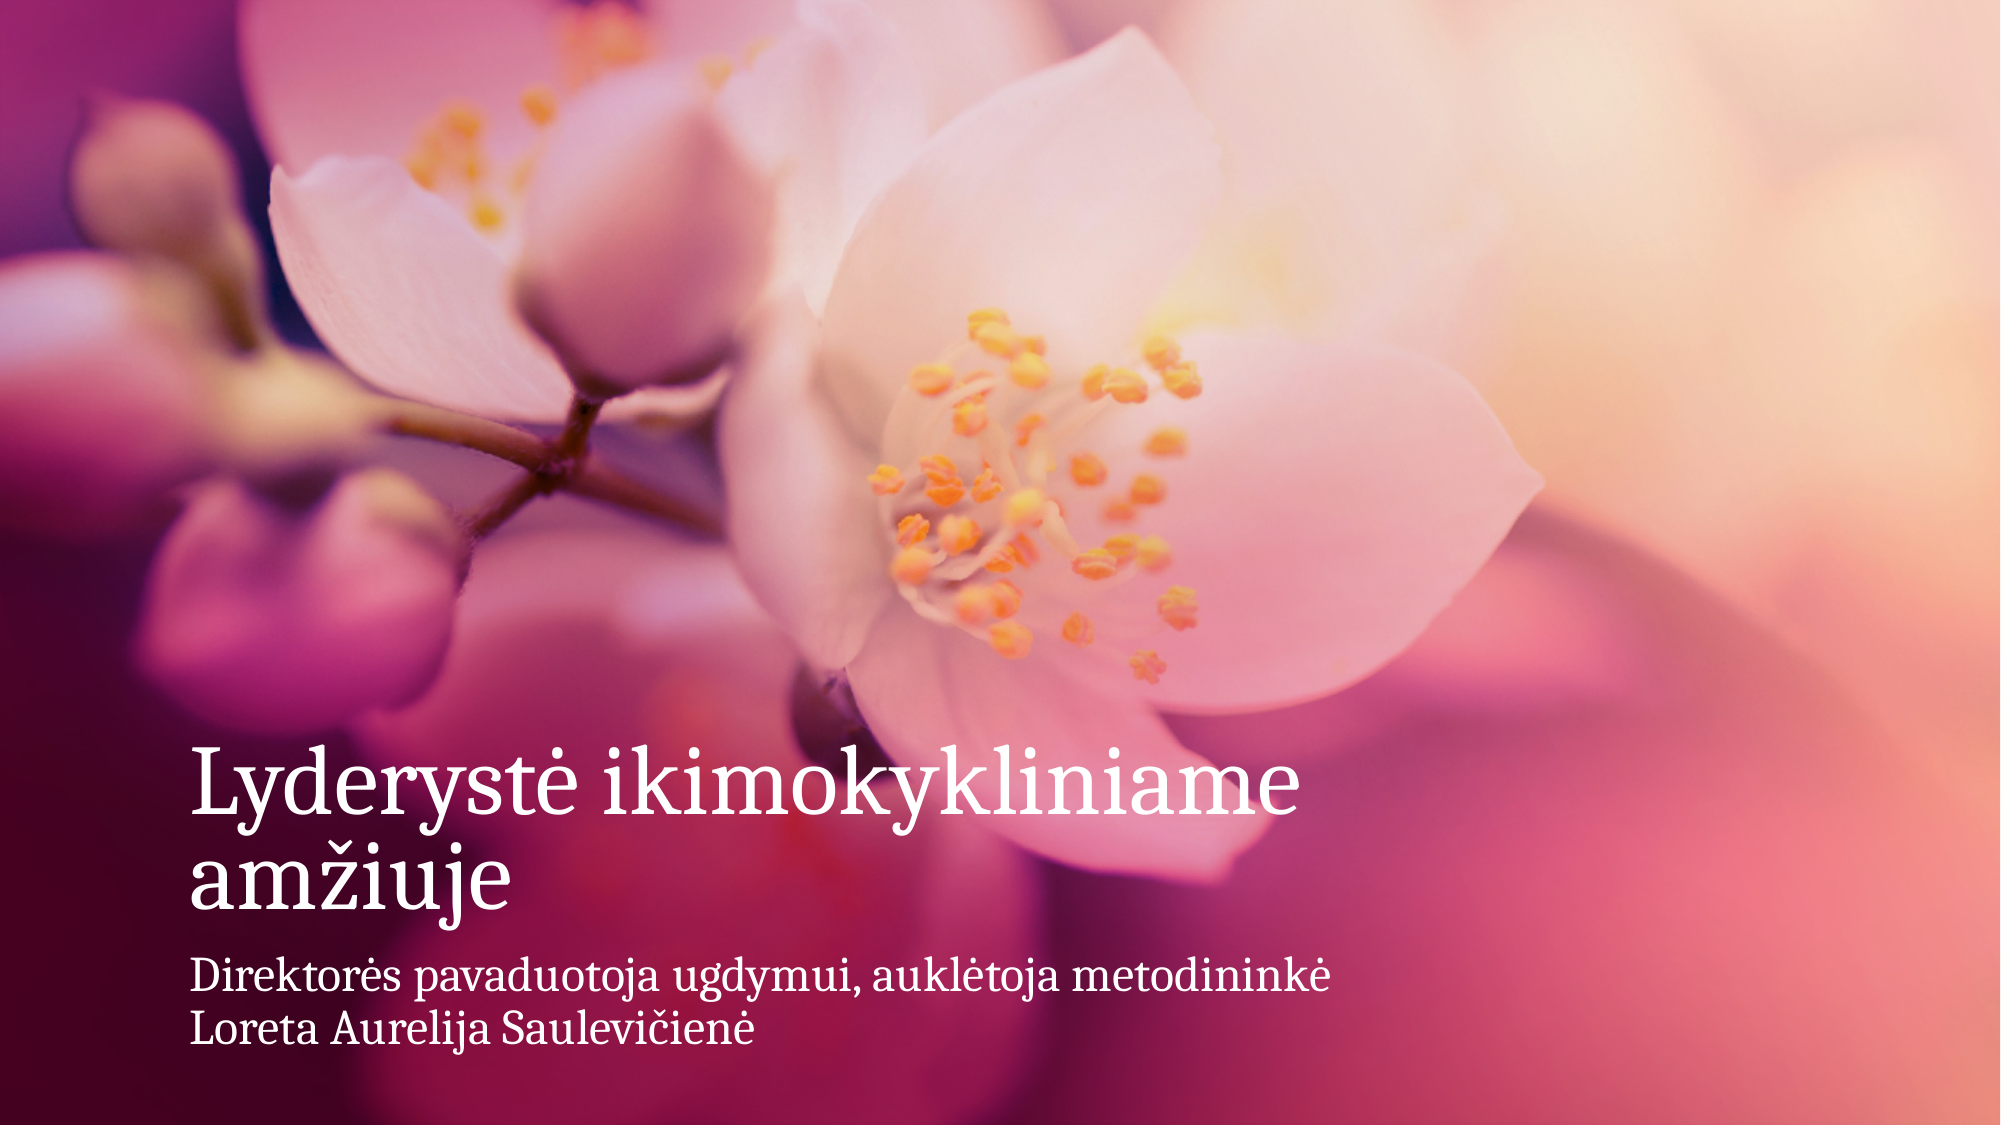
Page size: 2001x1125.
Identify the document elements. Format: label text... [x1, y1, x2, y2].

title Lyderystė ikimokykliniame amžiuje [174, 696, 1601, 937]
picture [0, 0, 2001, 1125]
subtitle Direktorės pavaduotoja ugdymui, auklėtoja metodininkė Loreta Aurelija Saulevičienė [174, 940, 1601, 1085]
